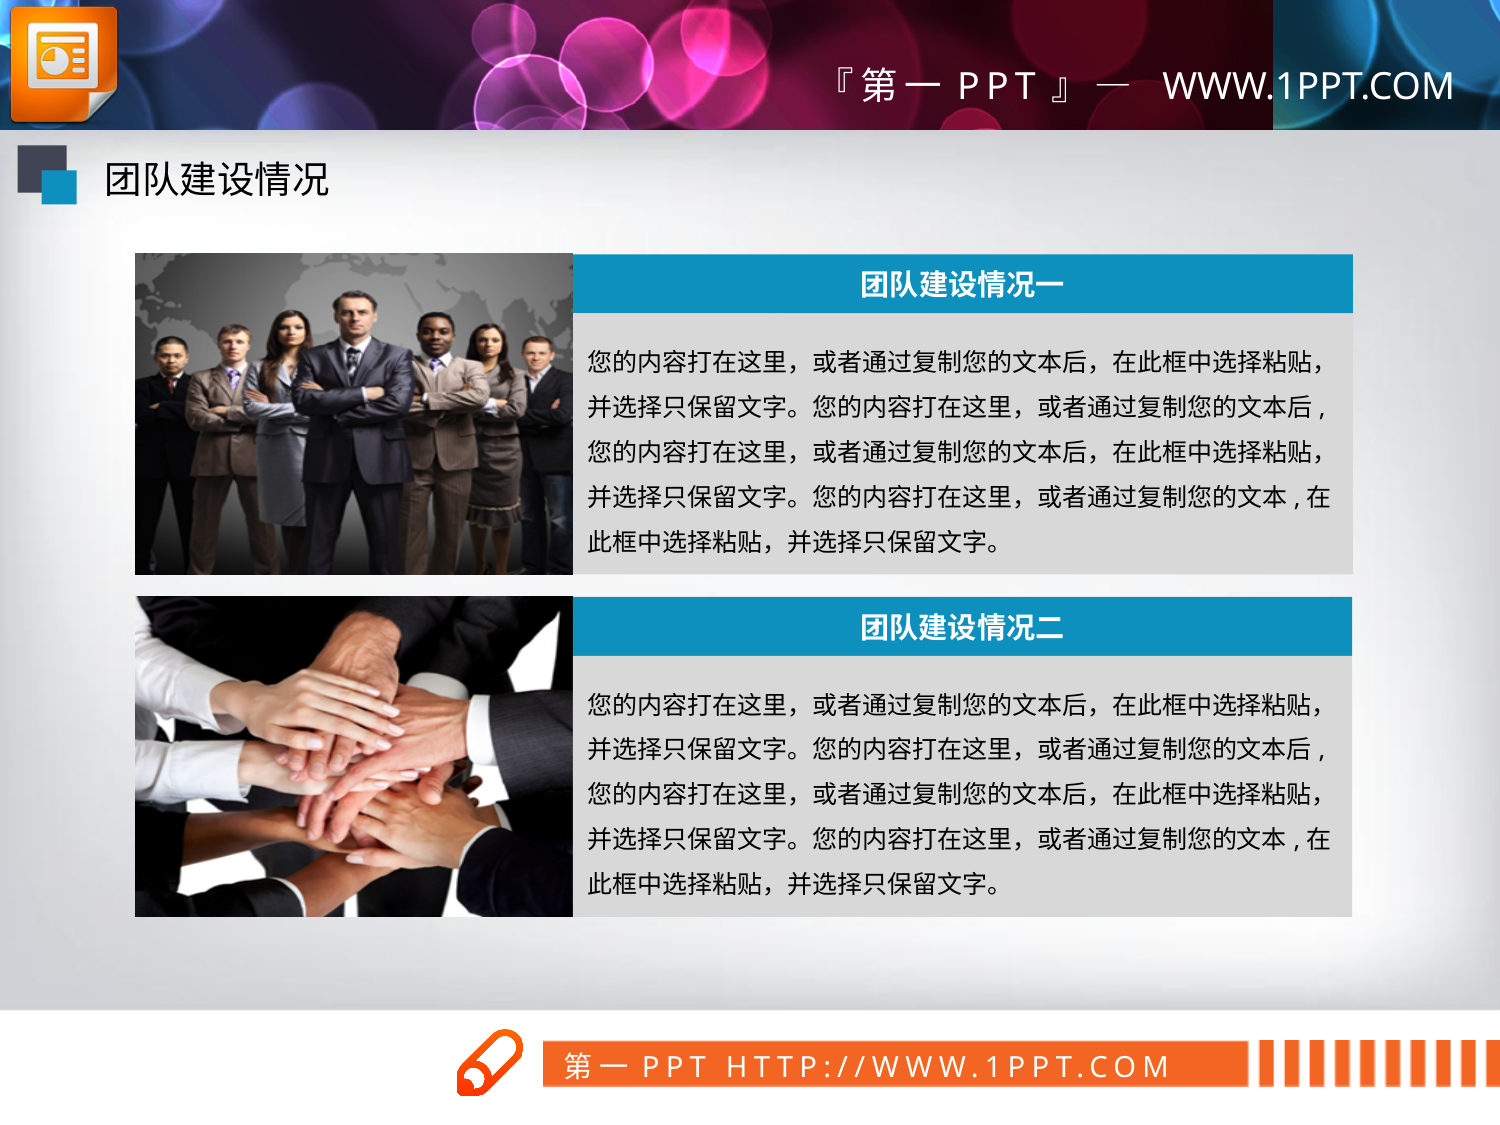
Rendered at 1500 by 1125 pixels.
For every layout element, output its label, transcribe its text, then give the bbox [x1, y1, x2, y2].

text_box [572, 596, 1353, 918]
picture [0, 0, 1500, 1012]
text_box 团队建设情况 [89, 148, 345, 209]
picture [543, 1040, 1500, 1087]
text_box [17, 145, 77, 205]
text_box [572, 254, 1354, 575]
